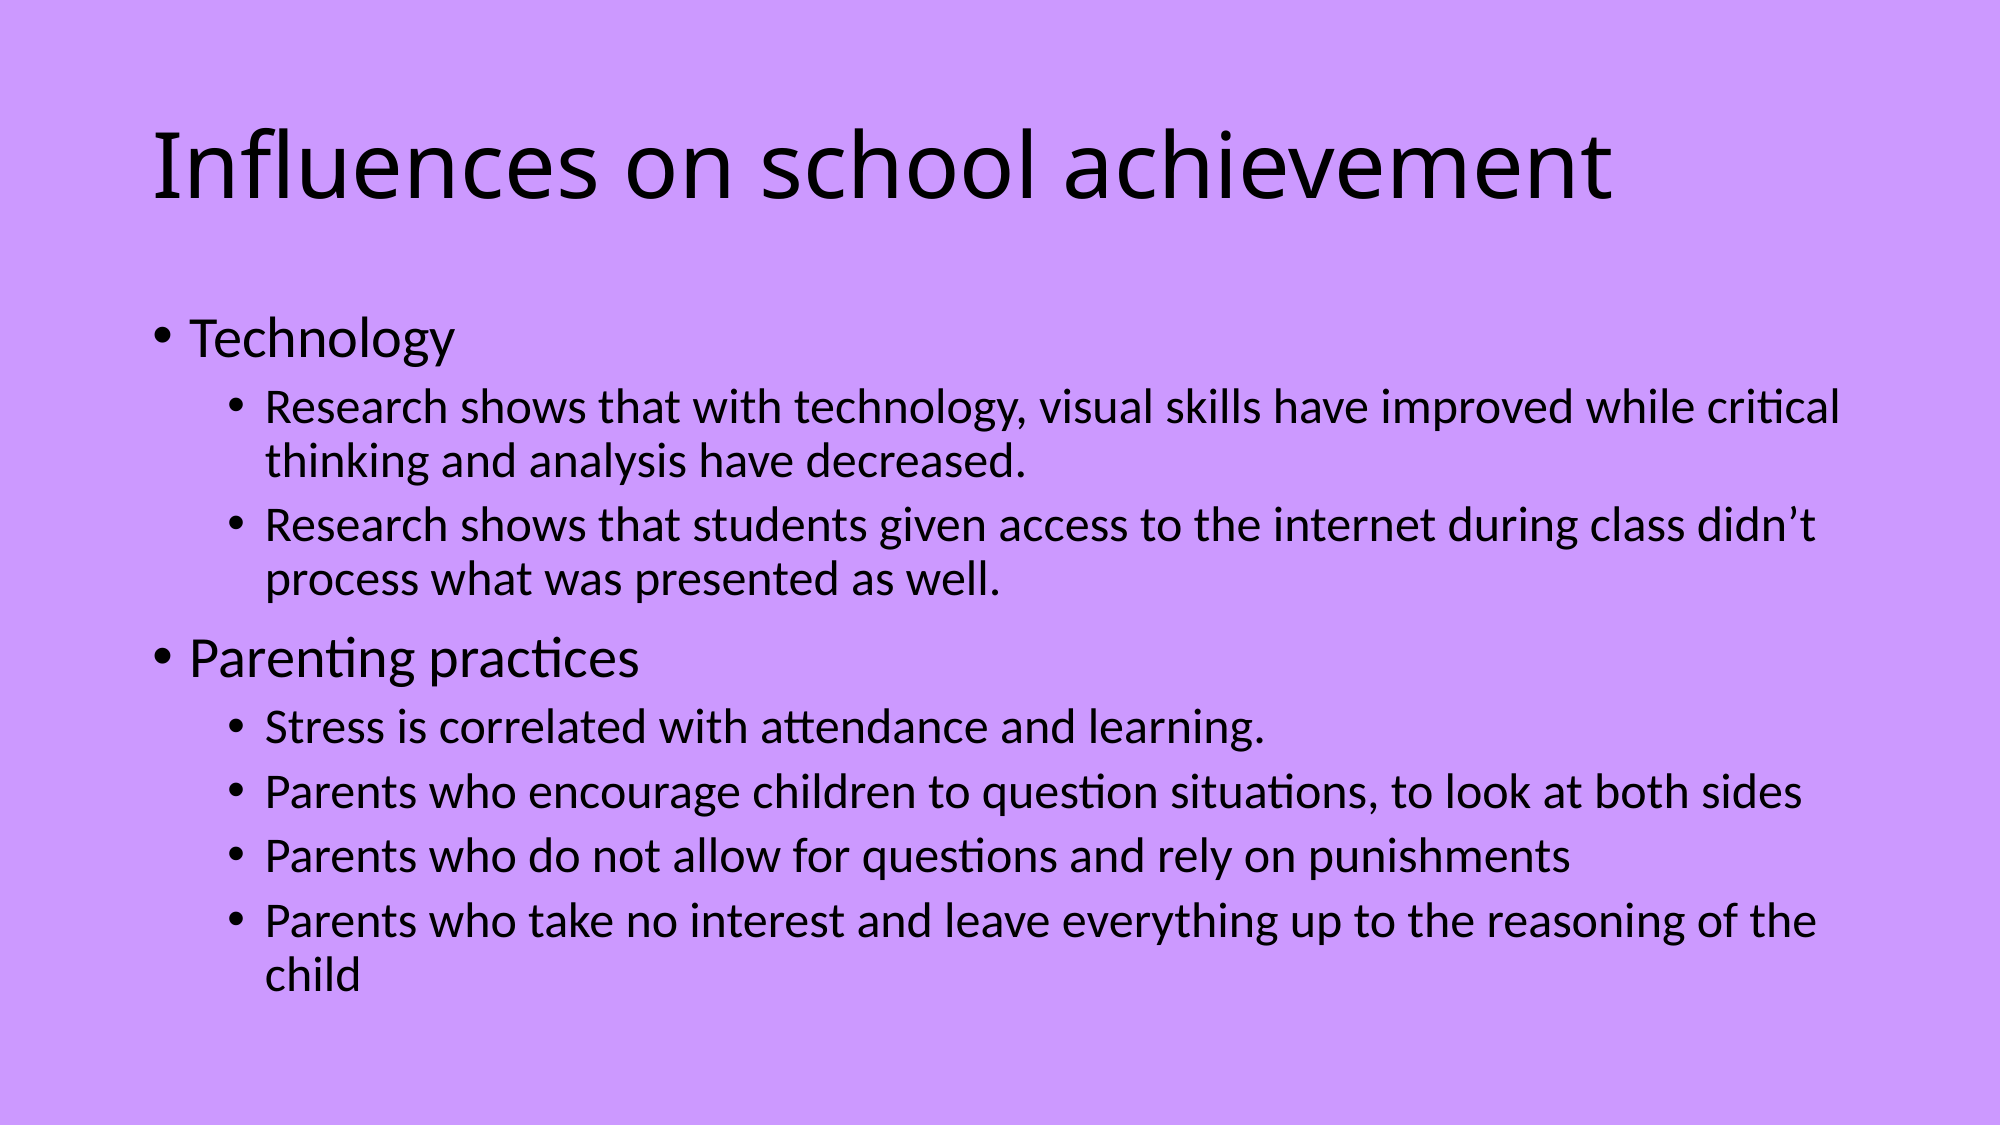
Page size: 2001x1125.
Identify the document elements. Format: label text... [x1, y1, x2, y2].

title Influences on school achievement [137, 59, 1863, 278]
list Technology Research shows that with technology, visual skills have improved while critical thinking and analysis have decreased. Research shows that students given access to the internet during class didn’t process what was presented as well. Parenting practices Stress is correlated with attendance and learning. Parents who encourage children to question situations, to look at both sides Parents who do not allow for questions and rely on punishments Parents who take no interest and leave everything up to the reasoning of the child [137, 299, 1863, 1014]
